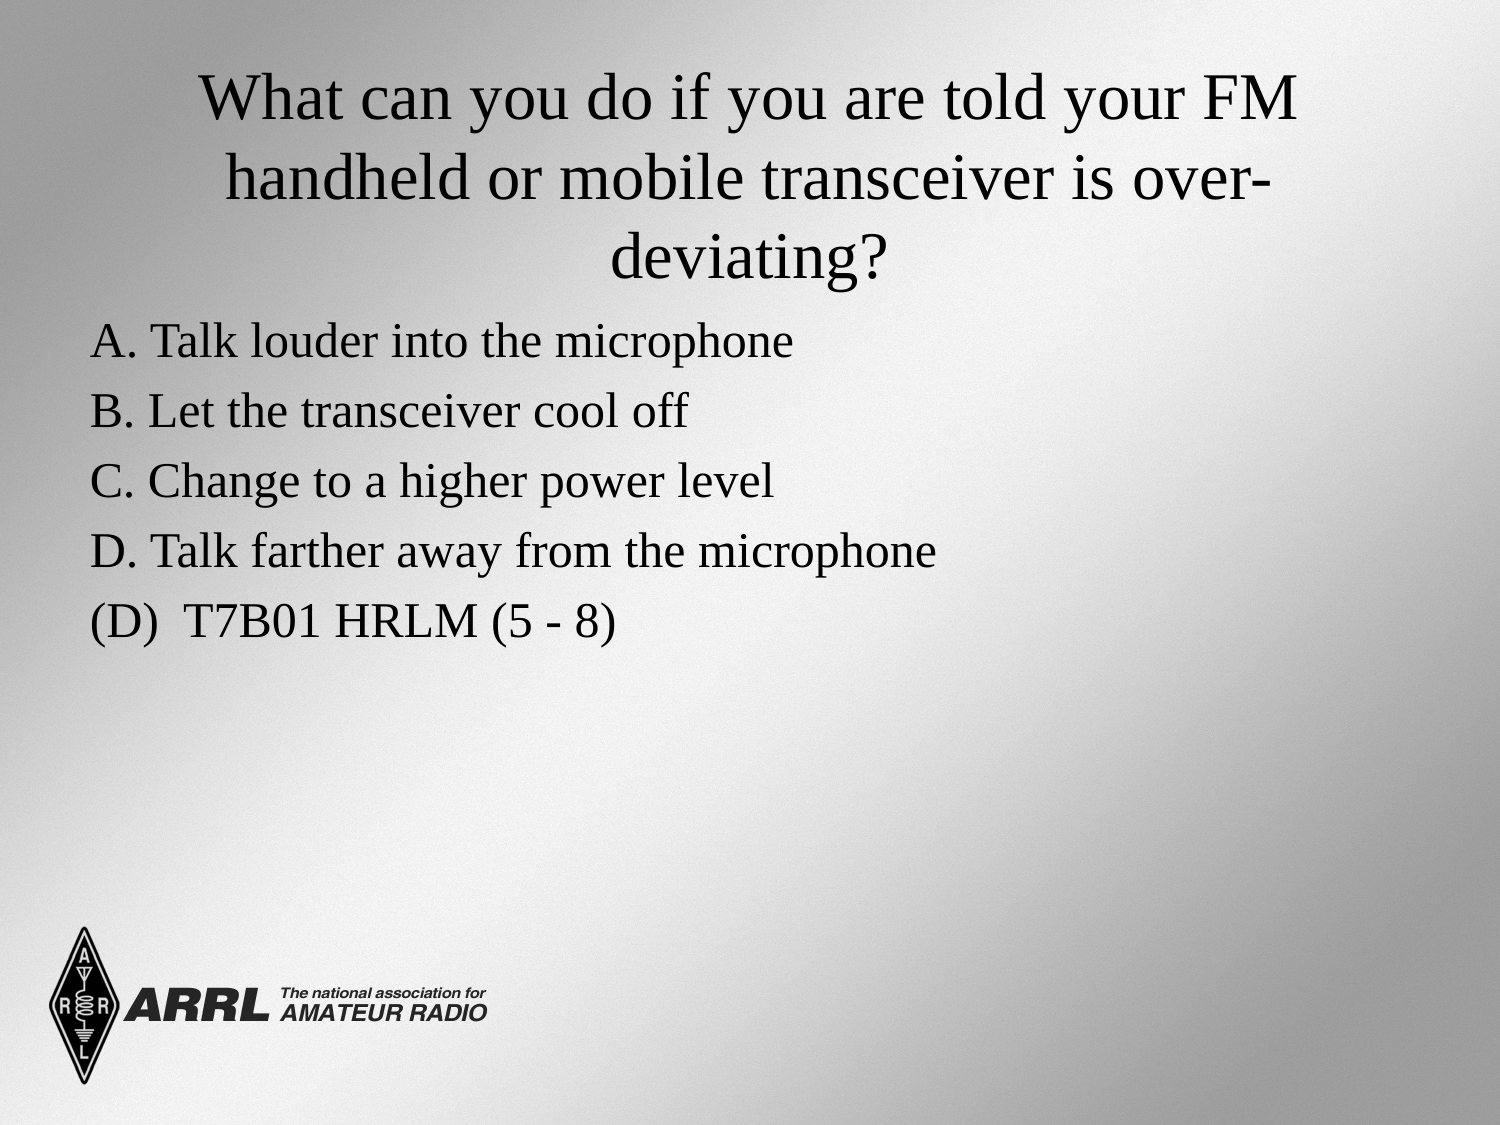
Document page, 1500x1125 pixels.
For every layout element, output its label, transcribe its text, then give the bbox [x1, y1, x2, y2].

picture [0, 0, 1500, 1125]
list A. Talk louder into the microphone B. Let the transceiver cool off C. Change to a higher power level D. Talk farther away from the microphone (D) T7B01 HRLM (5 - 8) [75, 299, 1425, 1005]
title What can you do if you are told your FM handheld or mobile transceiver is over-deviating? [75, 45, 1425, 233]
